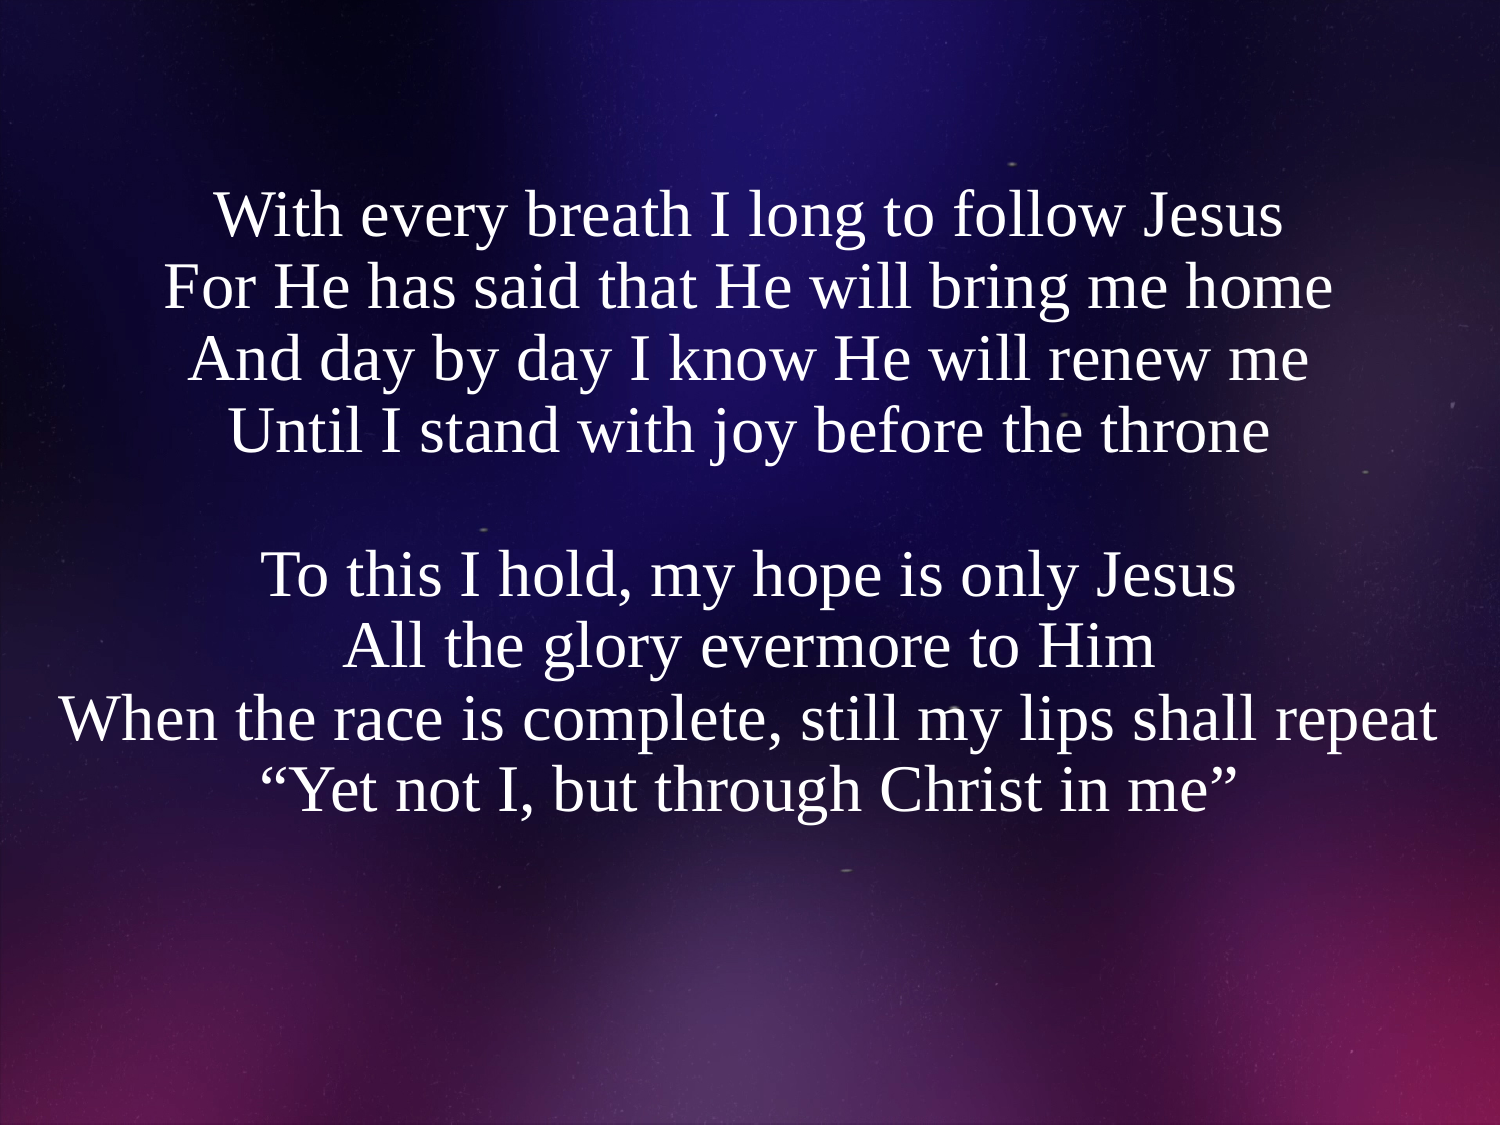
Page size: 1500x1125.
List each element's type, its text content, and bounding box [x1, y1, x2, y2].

picture [0, 0, 1500, 1125]
title With every breath I long to follow Jesus For He has said that He will bring me home And day by day I know He will renew me Until I stand with joy before the throne To this I hold, my hope is only Jesus All the glory evermore to Him When the race is complete, still my lips shall repeat “Yet not I, but through Christ in me” [37, 408, 1463, 597]
